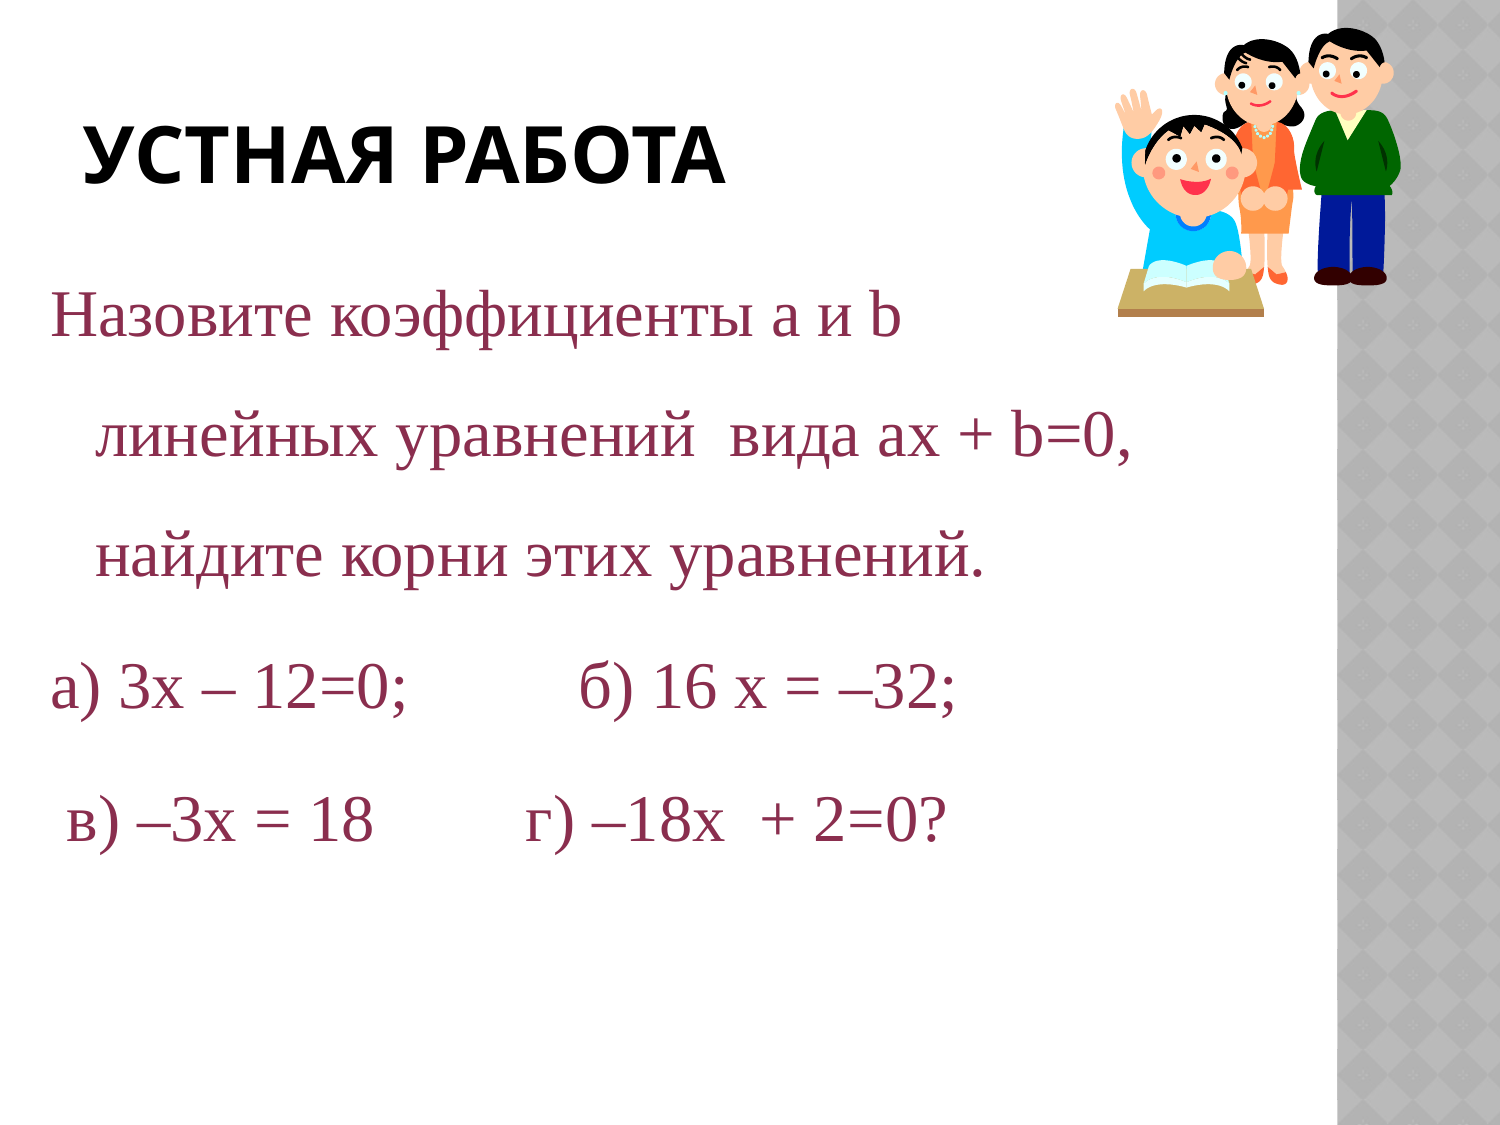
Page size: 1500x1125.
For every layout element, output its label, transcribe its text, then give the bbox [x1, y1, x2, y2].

title Устная работа [75, 52, 1106, 200]
list Назовите коэффициенты a и b линейных уравнений вида ax + b=0, найдите корни этих уравнений. а) 3х – 12=0; б) 16 x = –32; в) –3х = 18 г) –18х + 2=0? [35, 222, 1191, 1079]
picture [1112, 22, 1405, 318]
